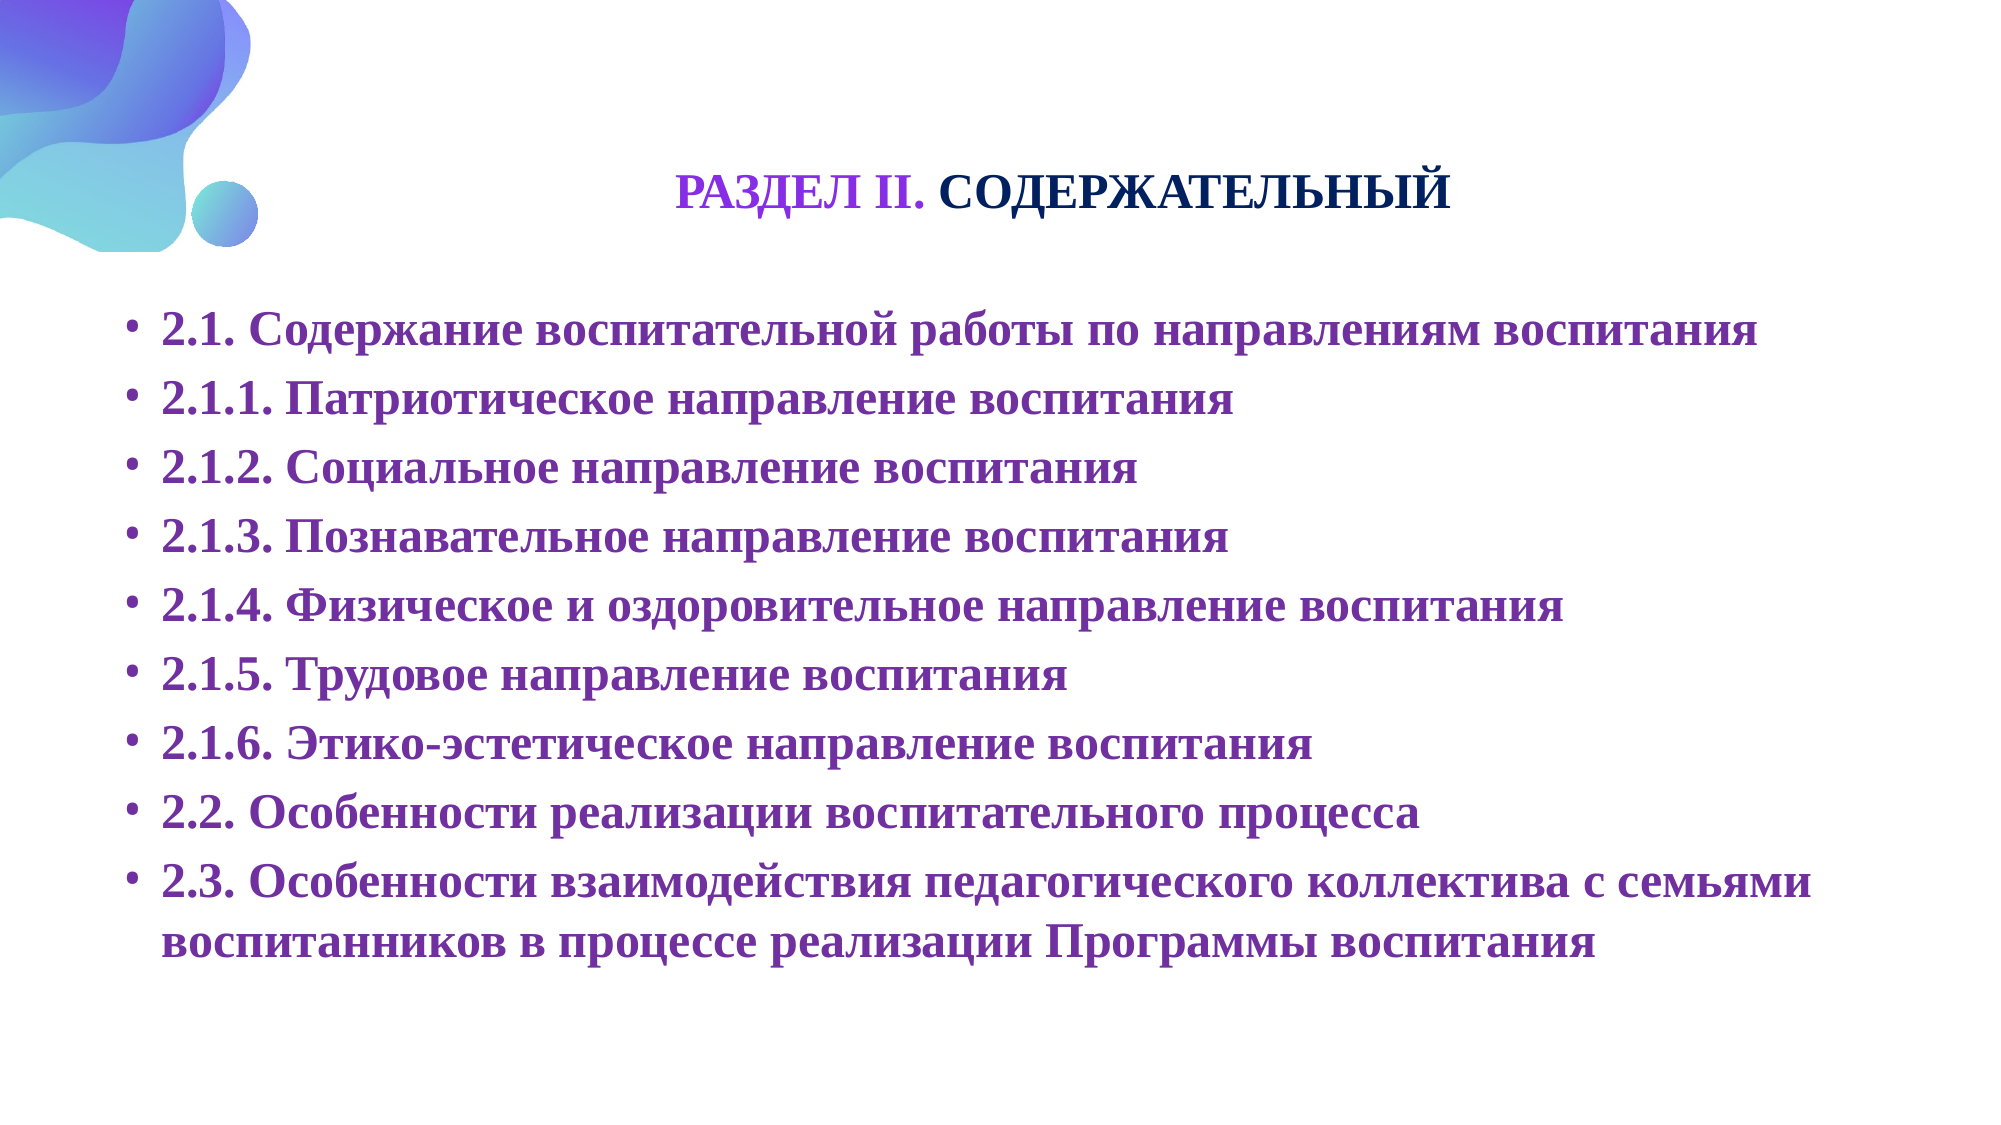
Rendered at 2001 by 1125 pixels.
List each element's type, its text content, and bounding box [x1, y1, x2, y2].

text_box 2.1. Содержание воспитательной работы по направлениям воспитания 2.1.1. Патриотическое направление воспитания 2.1.2. Социальное направление воспитания 2.1.3. Познавательное направление воспитания 2.1.4. Физическое и оздоровительное направление воспитания 2.1.5. Трудовое направление воспитания 2.1.6. Этико-эстетическое направление воспитания 2.2. Особенности реализации воспитательного процесса 2.3. Особенности взаимодействия педагогического коллектива с семьями воспитанников в процессе реализации Программы воспитания [122, 286, 1915, 968]
picture [0, 0, 258, 254]
title РАЗДЕЛ II. СОДЕРЖАТЕЛЬНЫЙ [280, 32, 1858, 222]
